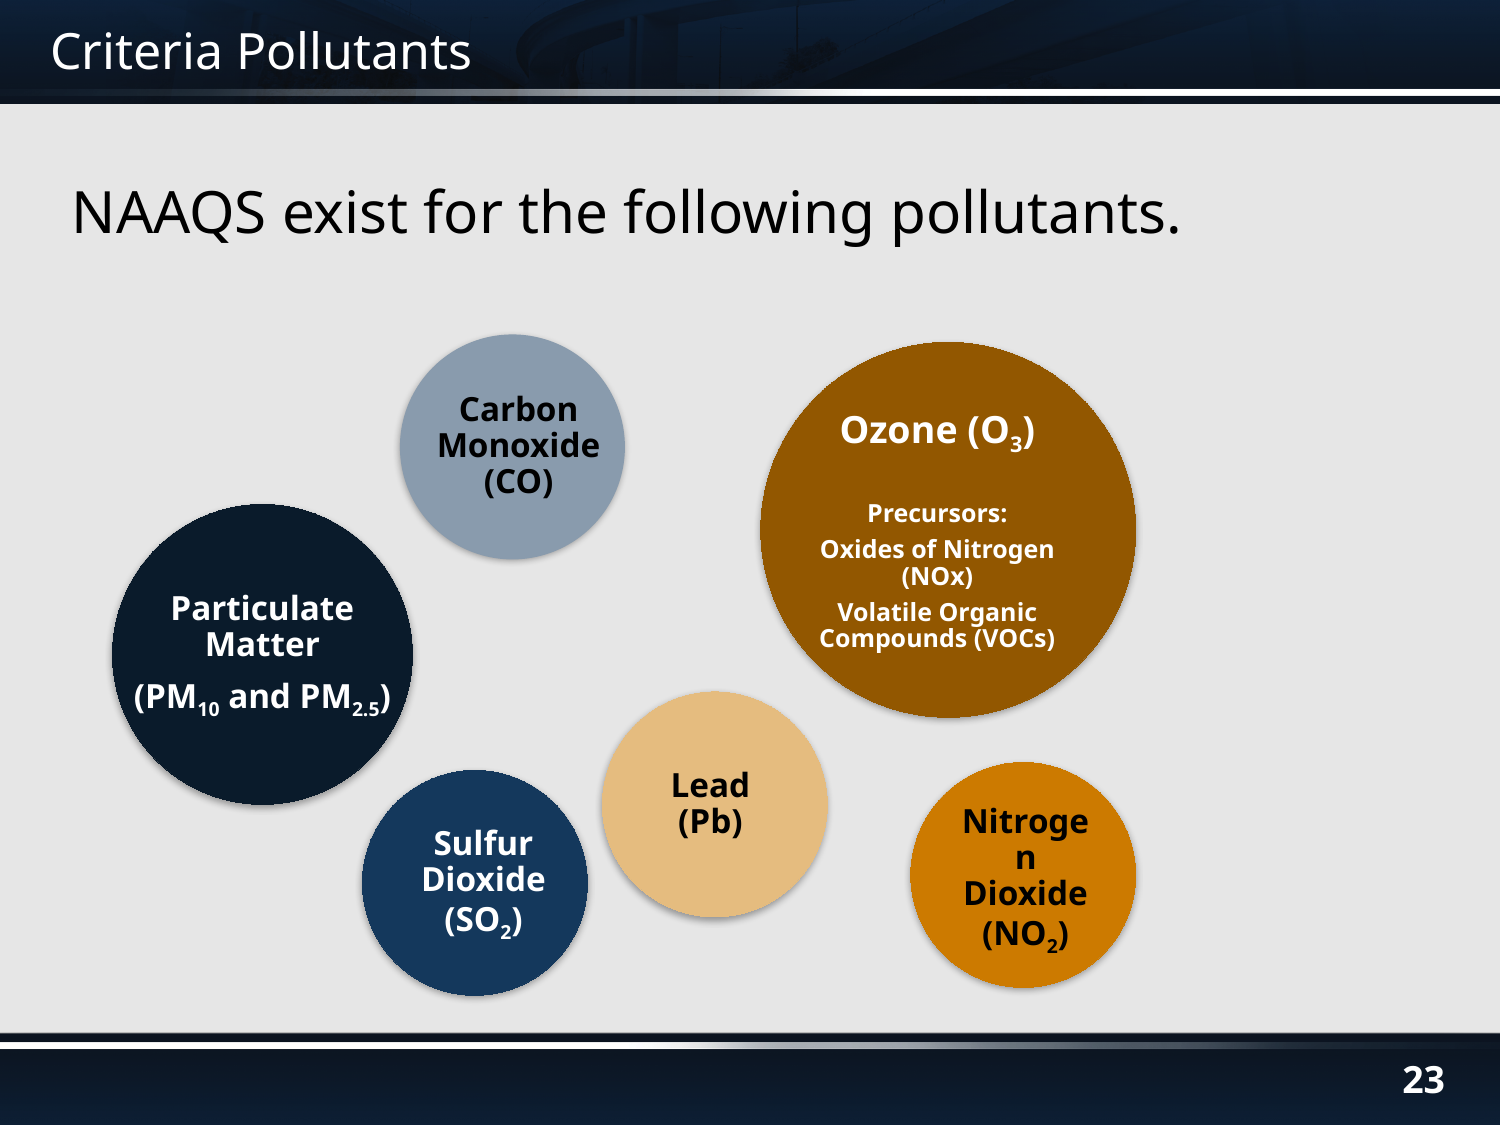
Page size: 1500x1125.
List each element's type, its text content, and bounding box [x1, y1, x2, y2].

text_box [760, 342, 1136, 718]
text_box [399, 334, 626, 560]
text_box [602, 691, 828, 918]
title Criteria Pollutants [50, 12, 1421, 89]
list NAAQS exist for the following pollutants. [62, 174, 1481, 288]
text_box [362, 770, 588, 996]
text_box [910, 762, 1136, 988]
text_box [112, 504, 413, 805]
picture [0, 1032, 1500, 1125]
picture [0, 0, 1500, 104]
